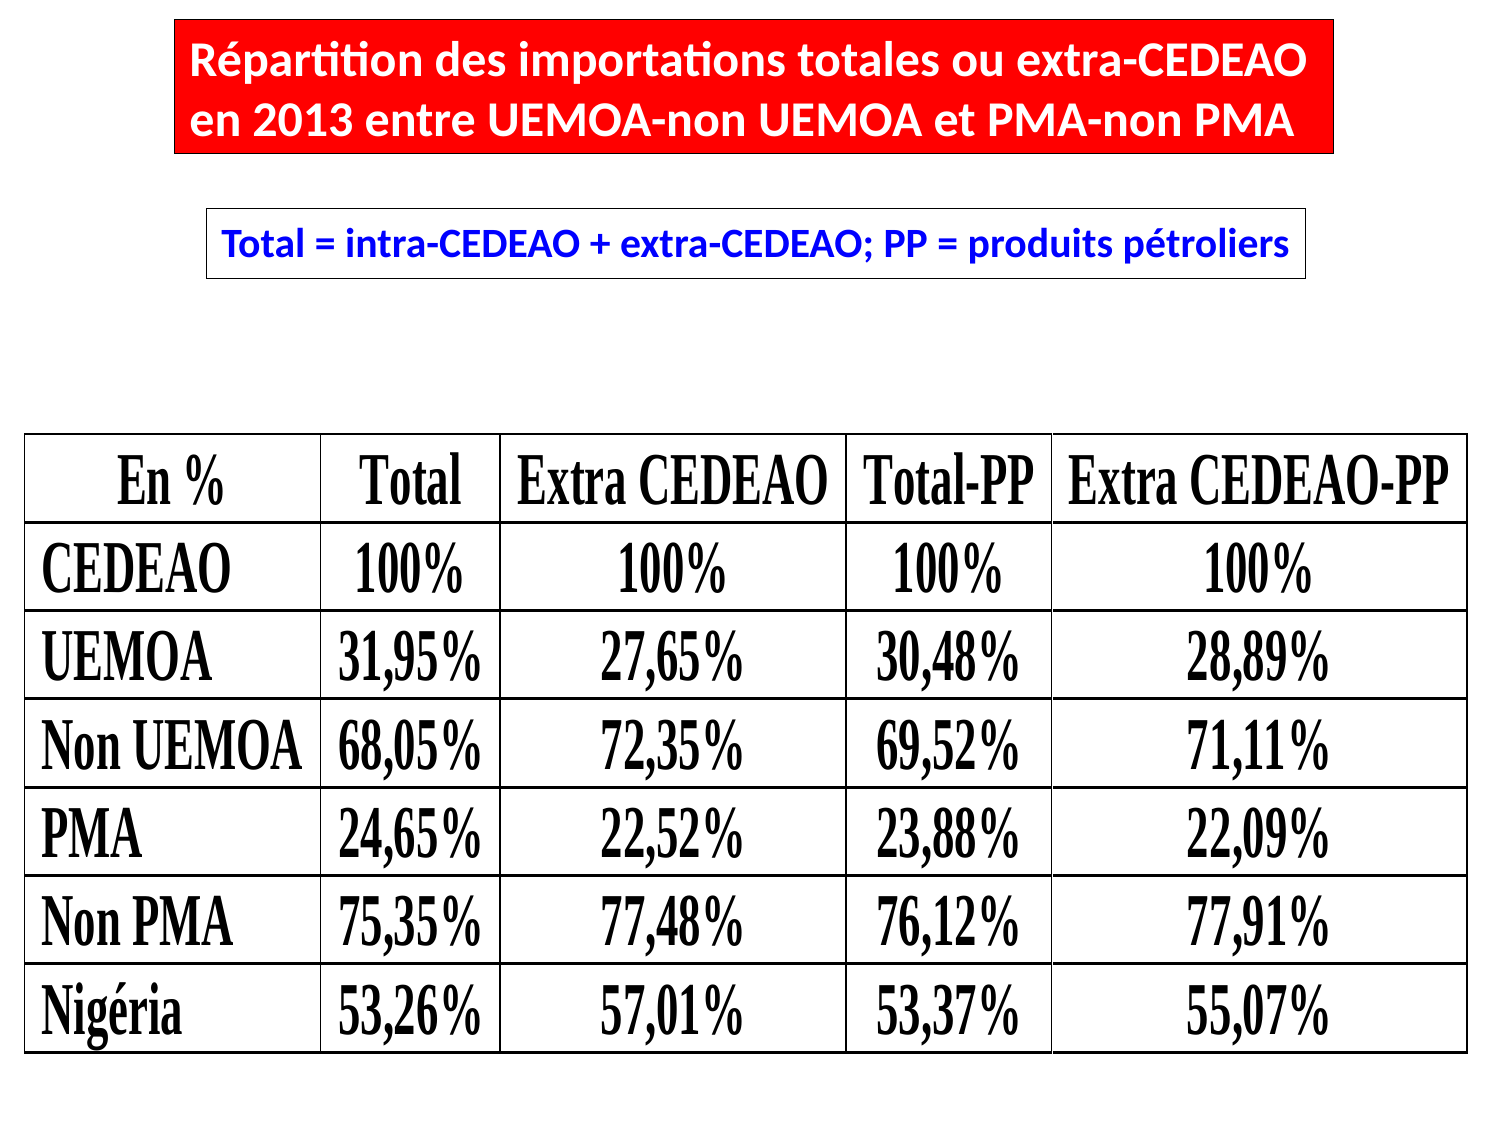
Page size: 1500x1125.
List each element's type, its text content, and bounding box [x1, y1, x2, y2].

text_box Répartition des importations totales ou extra-CEDEAO en 2013 entre UEMOA-non UEMOA et PMA-non PMA [174, 19, 1334, 154]
text_box Total = intra-CEDEAO + extra-CEDEAO; PP = produits pétroliers [206, 208, 1306, 279]
picture [23, 432, 1500, 1125]
